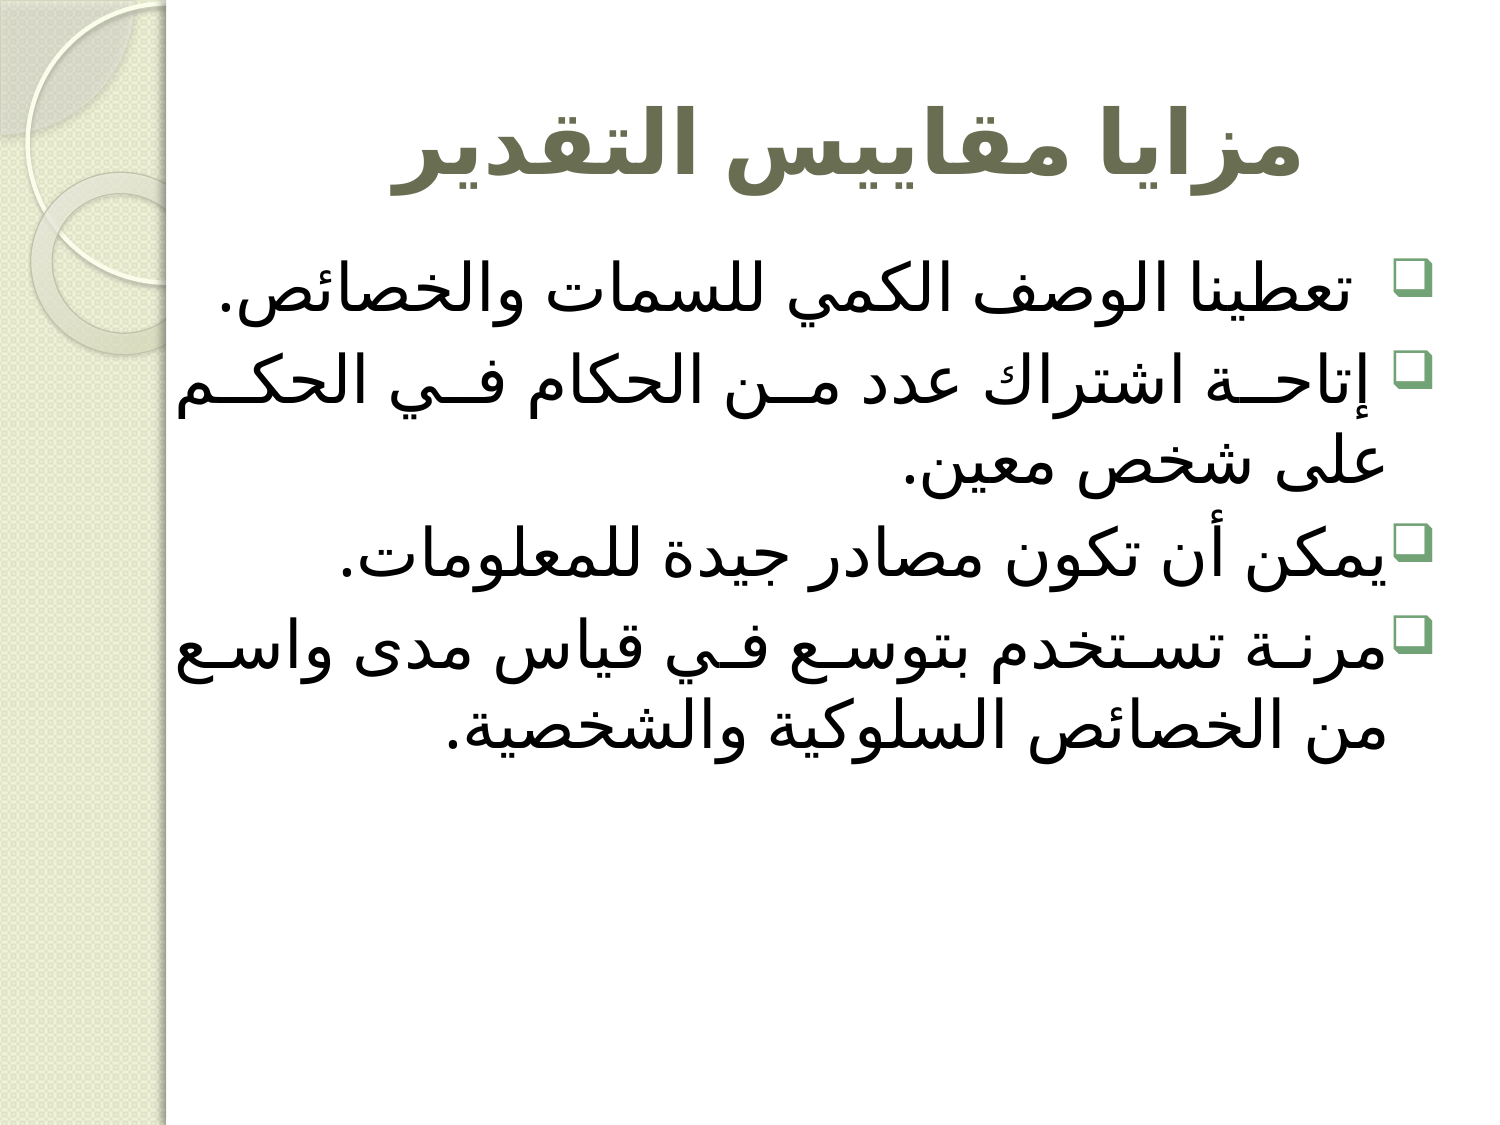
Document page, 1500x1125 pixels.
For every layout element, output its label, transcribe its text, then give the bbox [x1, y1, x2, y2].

title مزايا مقاييس التقدير [235, 45, 1466, 233]
list تعطينا الوصف الكمي للسمات والخصائص. إتاحة اشتراك عدد من الحكام في الحكم على شخص معين. يمكن أن تكون مصادر جيدة للمعلومات. مرنة تستخدم بتوسع في قياس مدى واسع من الخصائص السلوكية والشخصية. [159, 237, 1466, 1025]
